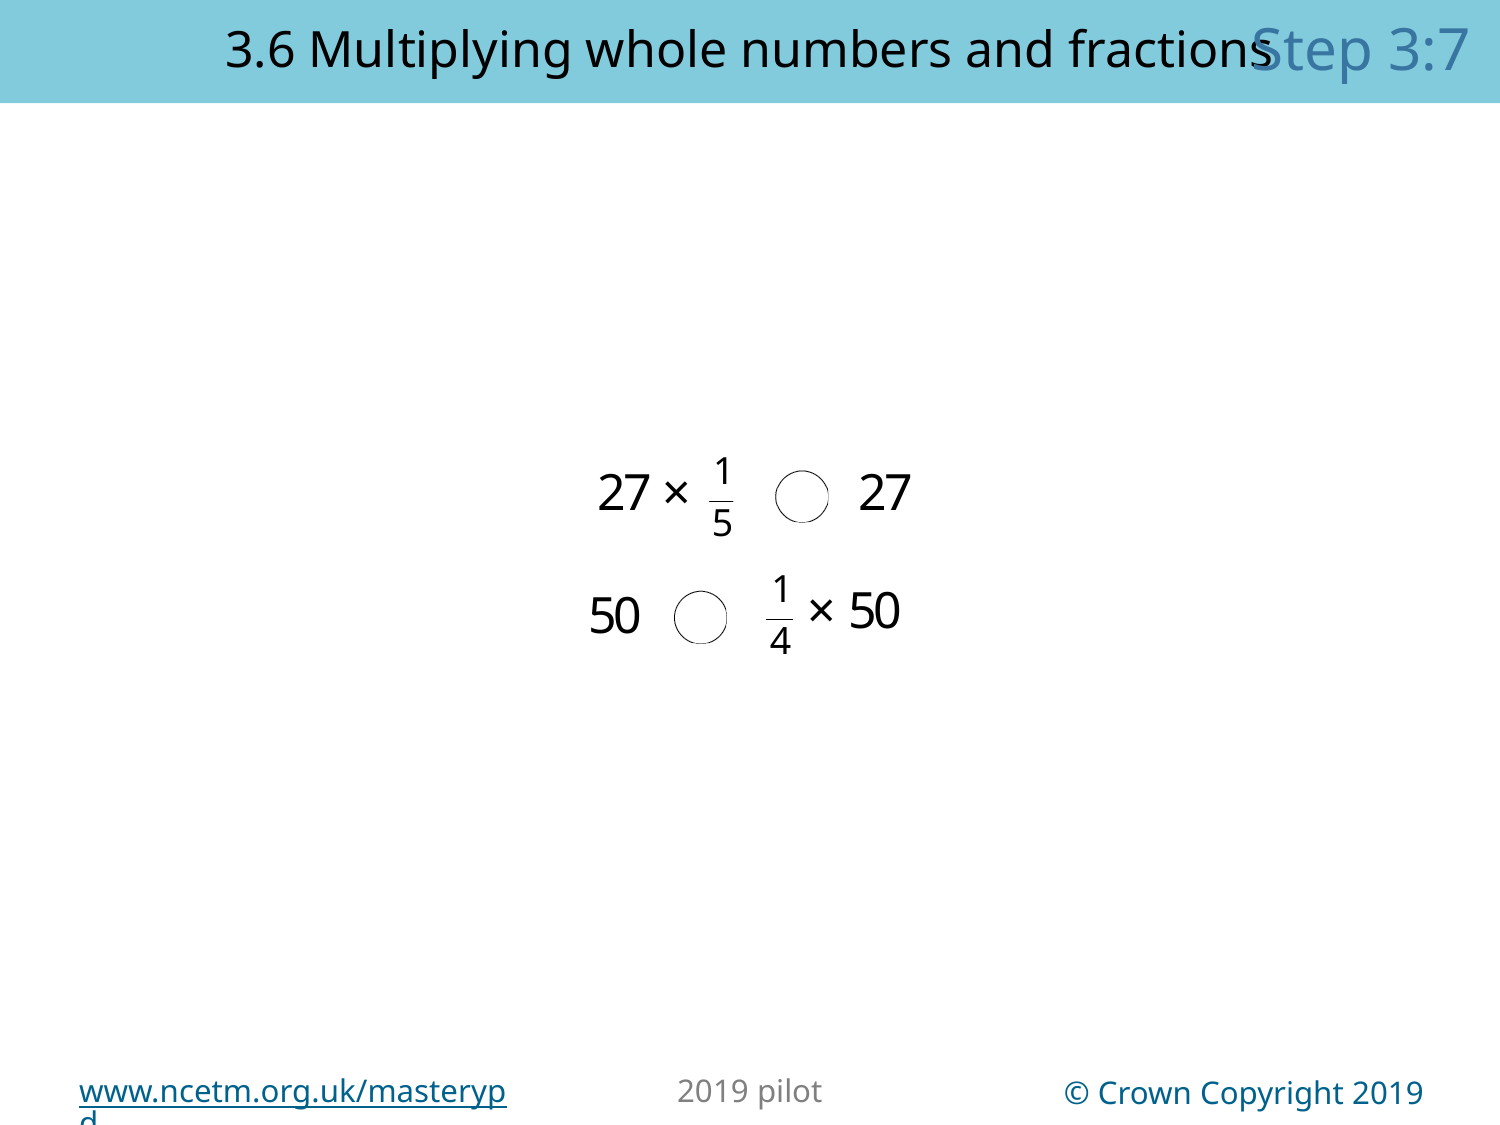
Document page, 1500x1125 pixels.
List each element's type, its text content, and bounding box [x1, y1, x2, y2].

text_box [596, 450, 914, 543]
list Step 3:7 [0, 0, 1500, 104]
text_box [586, 568, 904, 660]
